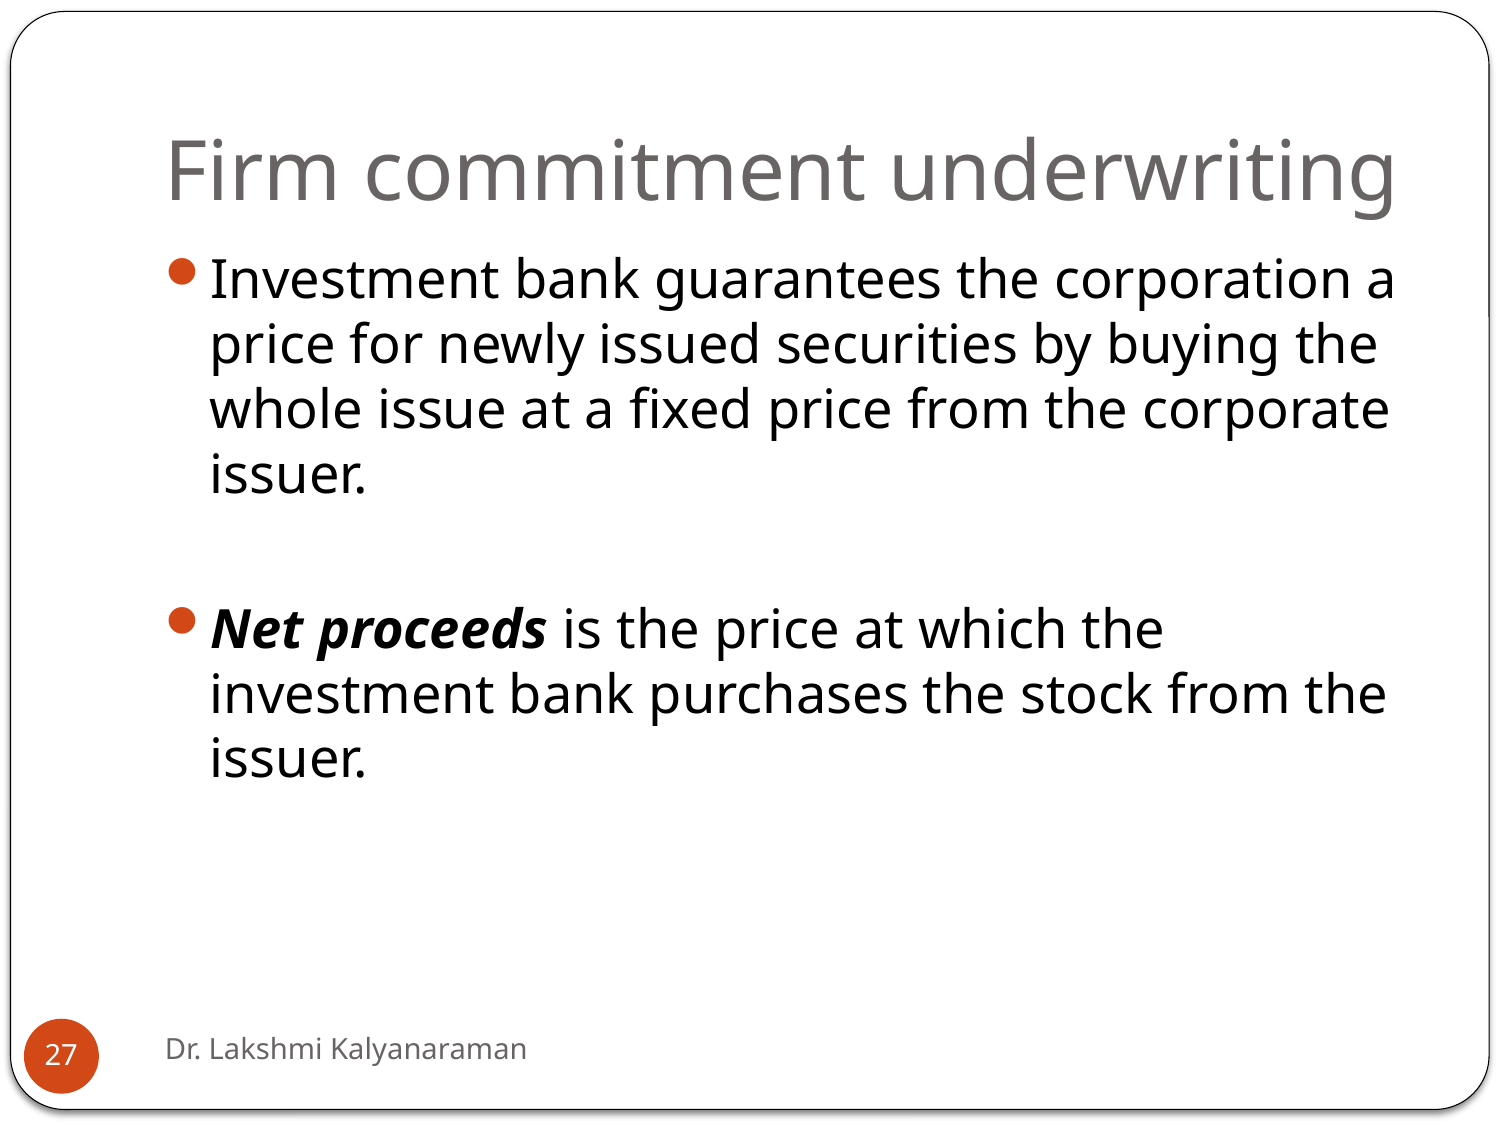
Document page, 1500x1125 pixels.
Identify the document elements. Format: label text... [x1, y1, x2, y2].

slide_number 27 [23, 1018, 99, 1094]
list Investment bank guarantees the corporation a price for newly issued securities by buying the whole issue at a fixed price from the corporate issuer. Net proceeds is the price at which the investment bank purchases the stock from the issuer. [150, 237, 1425, 988]
title Firm commitment underwriting [150, 45, 1425, 233]
footer Dr. Lakshmi Kalyanaraman [150, 1012, 800, 1088]
